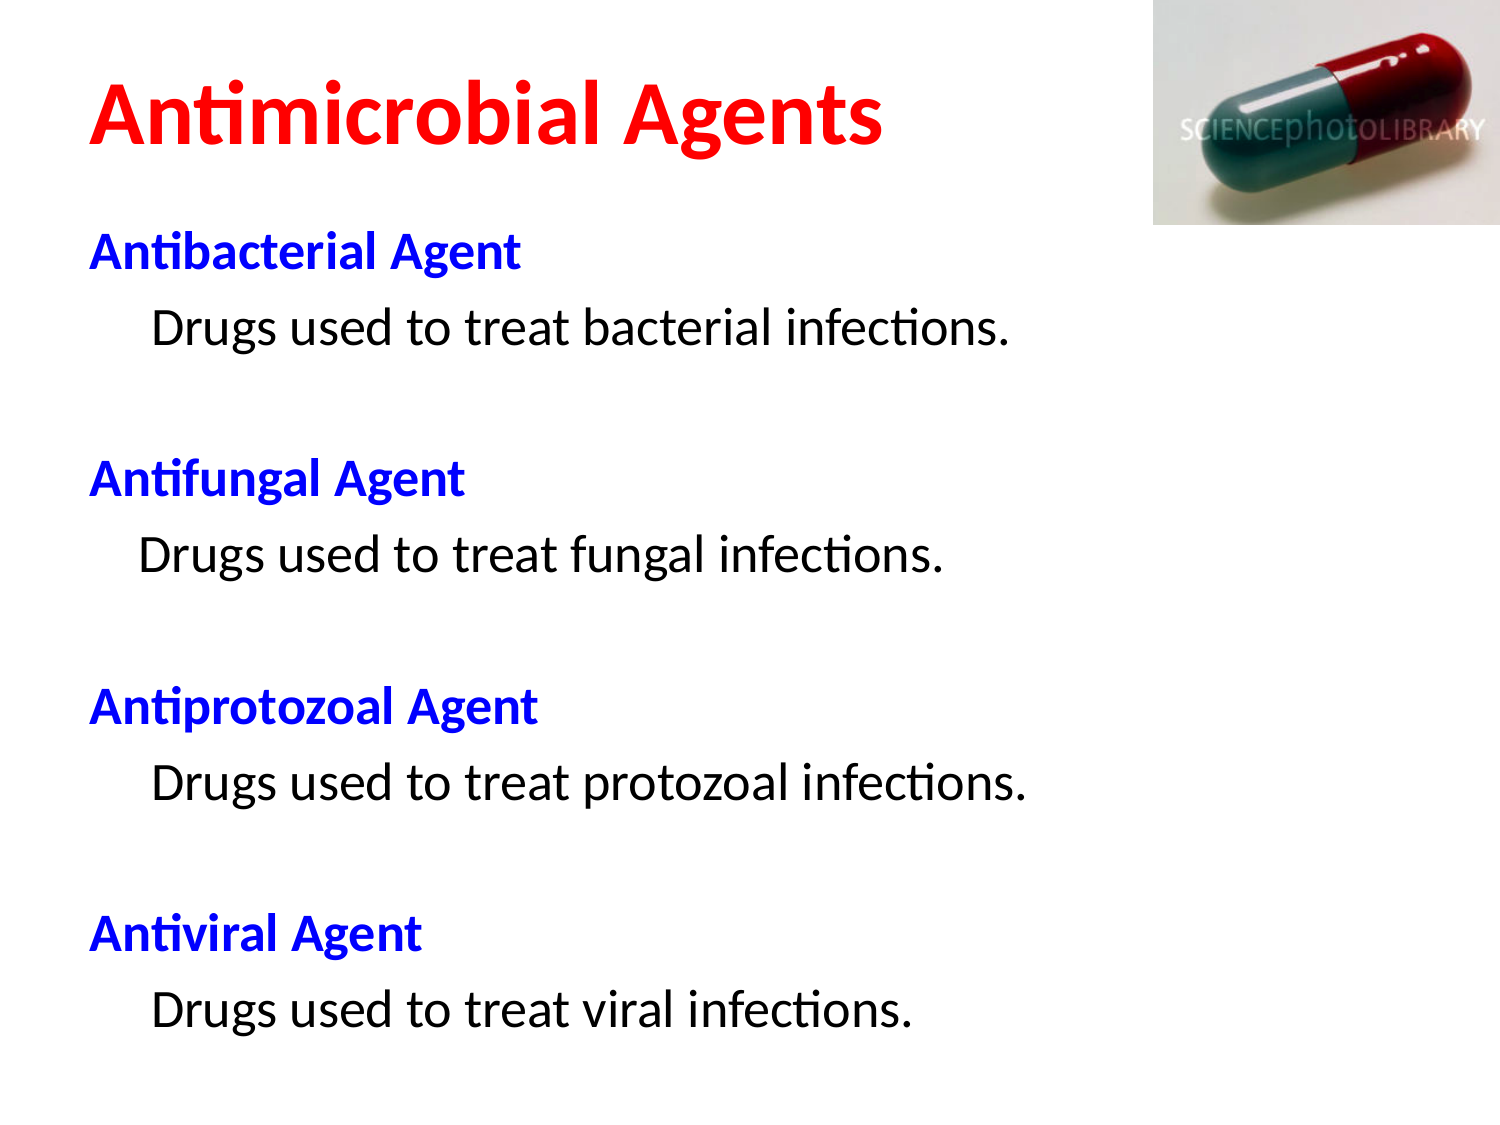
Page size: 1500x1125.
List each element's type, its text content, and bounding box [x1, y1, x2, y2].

list Antibacterial Agent Drugs used to treat bacterial infections. Antifungal Agent Drugs used to treat fungal infections. Antiprotozoal Agent Drugs used to treat protozoal infections. Antiviral Agent Drugs used to treat viral infections. [75, 208, 1425, 1047]
title Antimicrobial Agents [75, 45, 1147, 197]
picture [1152, 0, 1500, 226]
